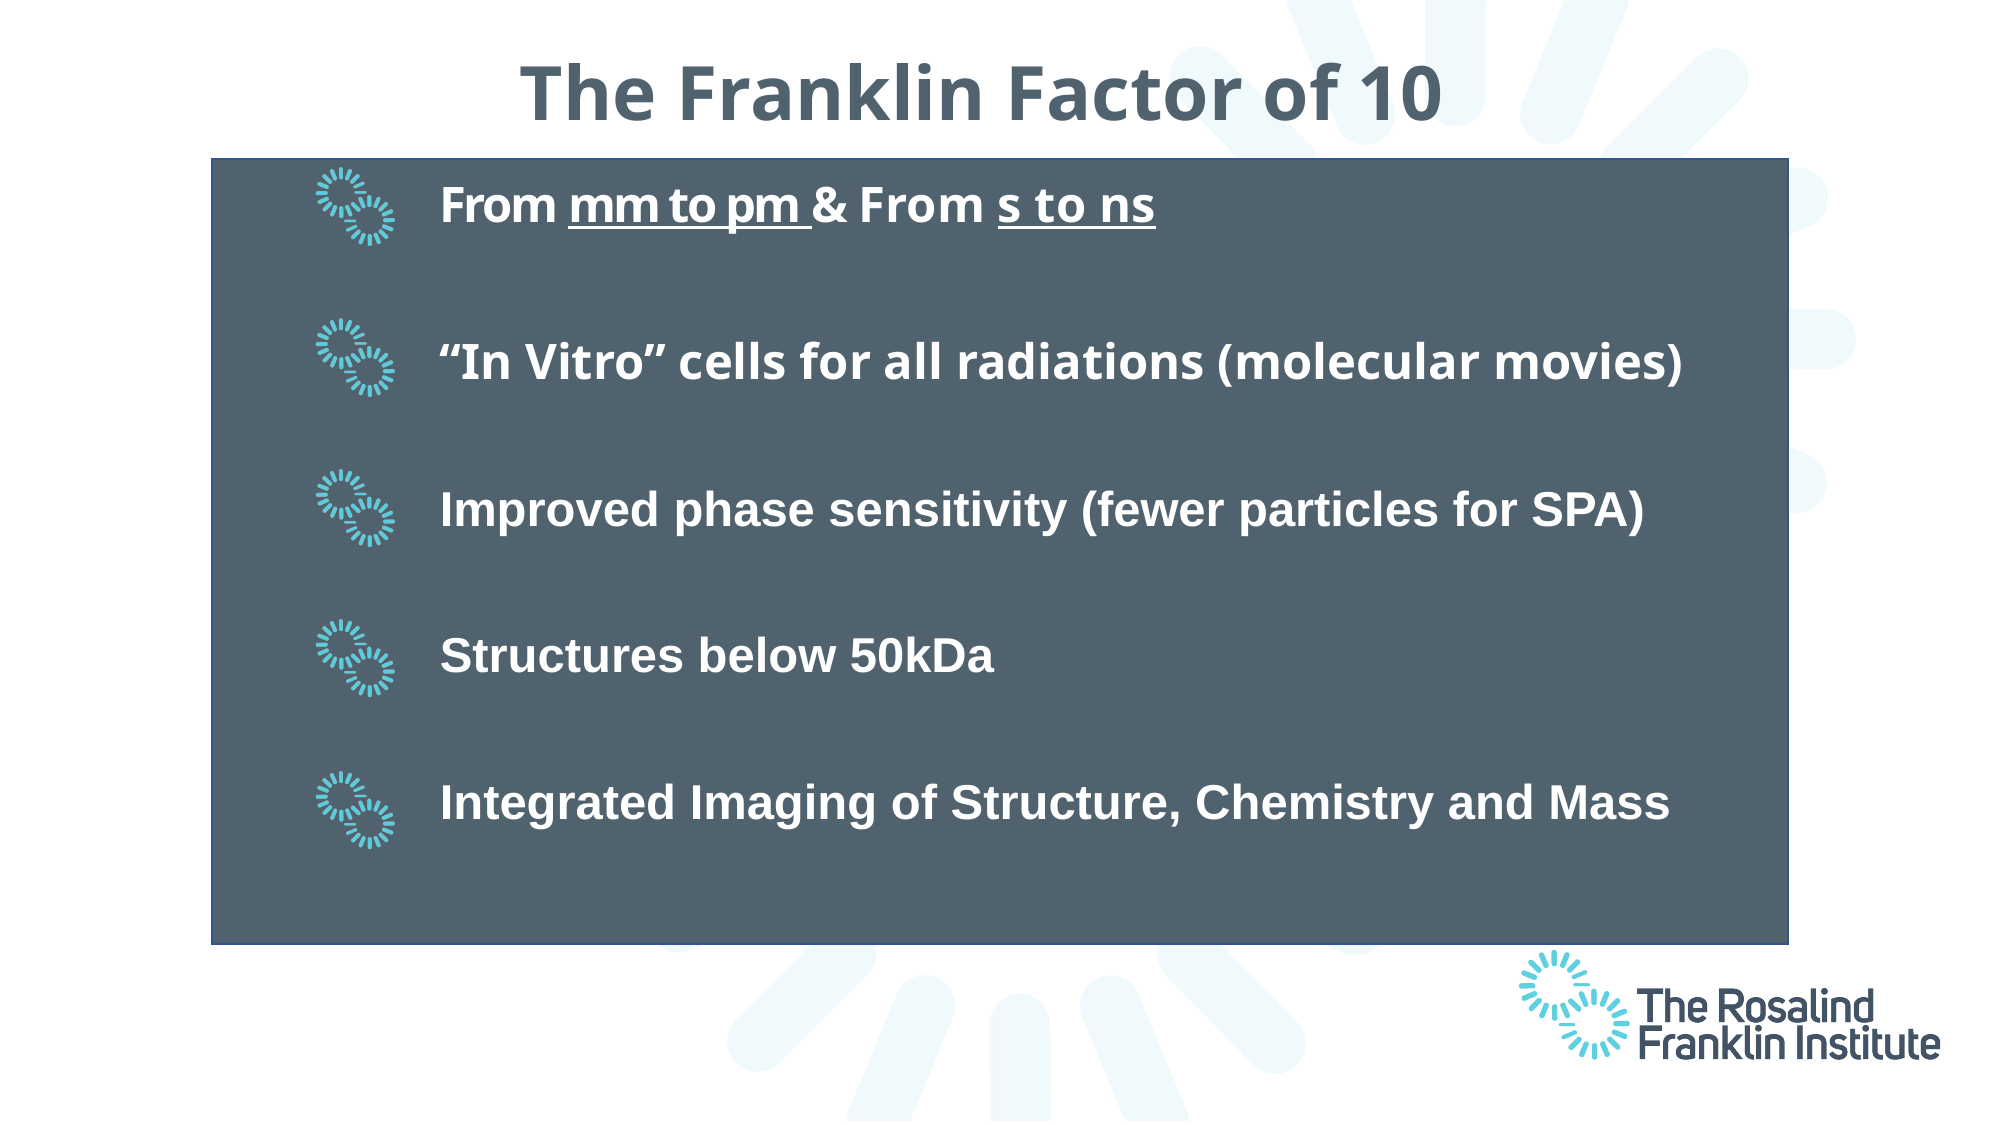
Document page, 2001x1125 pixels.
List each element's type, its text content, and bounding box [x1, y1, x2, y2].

picture [307, 160, 402, 252]
picture [0, 0, 2000, 1121]
picture [307, 612, 402, 703]
picture [307, 462, 402, 553]
list From mm to pm & From s to ns “In Vitro” cells for all radiations (molecular movies) Improved phase sensitivity (fewer particles for SPA) Structures below 50kDa Integrated Imaging of Structure, Chemistry and Mass [424, 160, 1719, 881]
picture [307, 764, 402, 855]
picture [307, 311, 402, 403]
title The Franklin Factor of 10 [119, 0, 1845, 206]
text_box [211, 206, 1789, 945]
